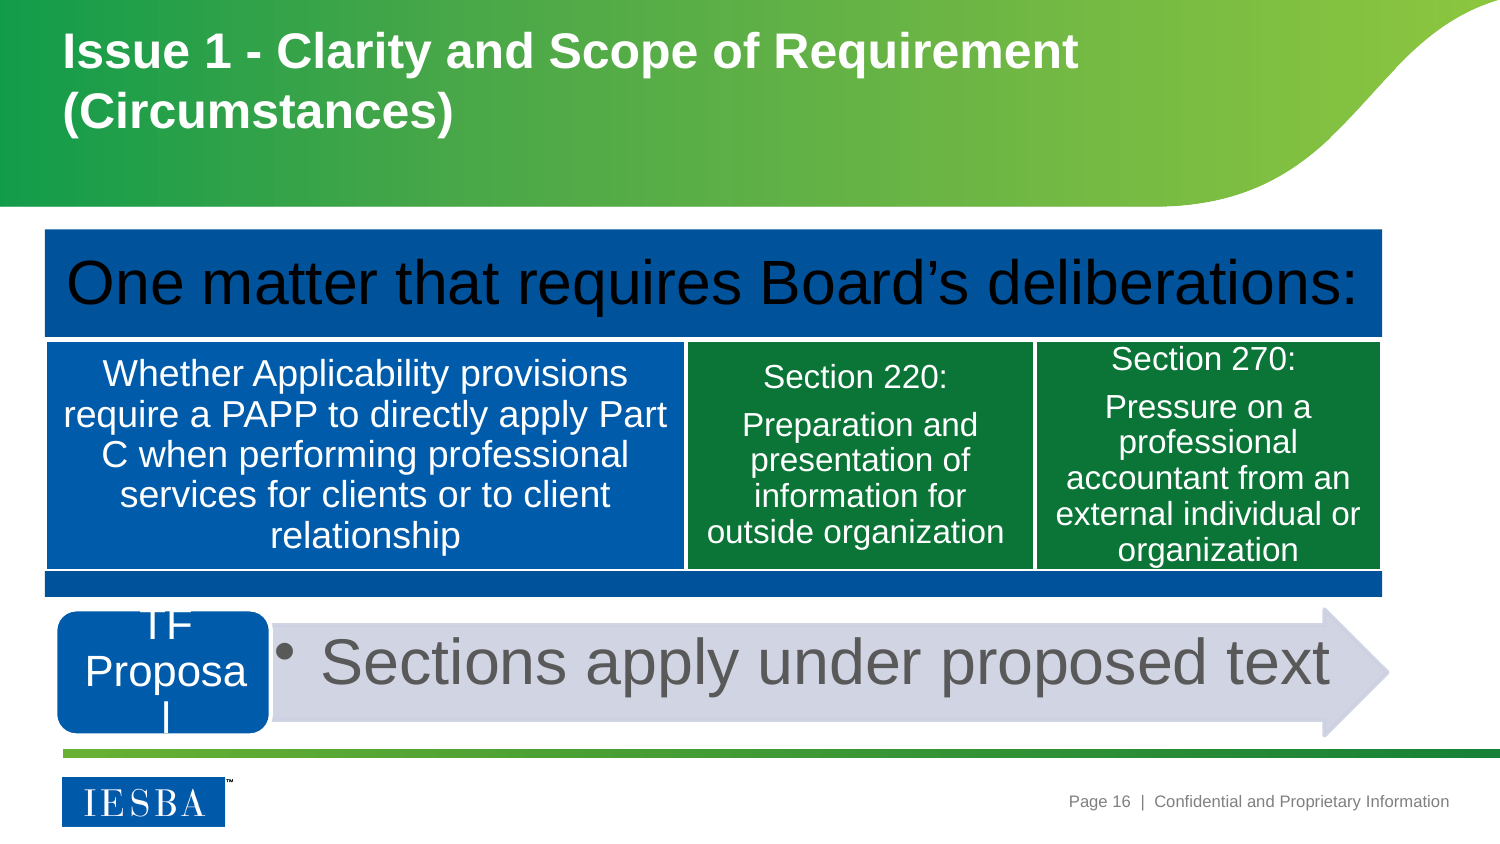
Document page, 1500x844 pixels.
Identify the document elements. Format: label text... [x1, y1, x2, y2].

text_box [44, 228, 1383, 598]
picture [0, 0, 1500, 207]
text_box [54, 609, 1388, 736]
picture [62, 777, 233, 827]
title Issue 1 - Clarity and Scope of Requirement (Circumstances) [62, 75, 1388, 142]
